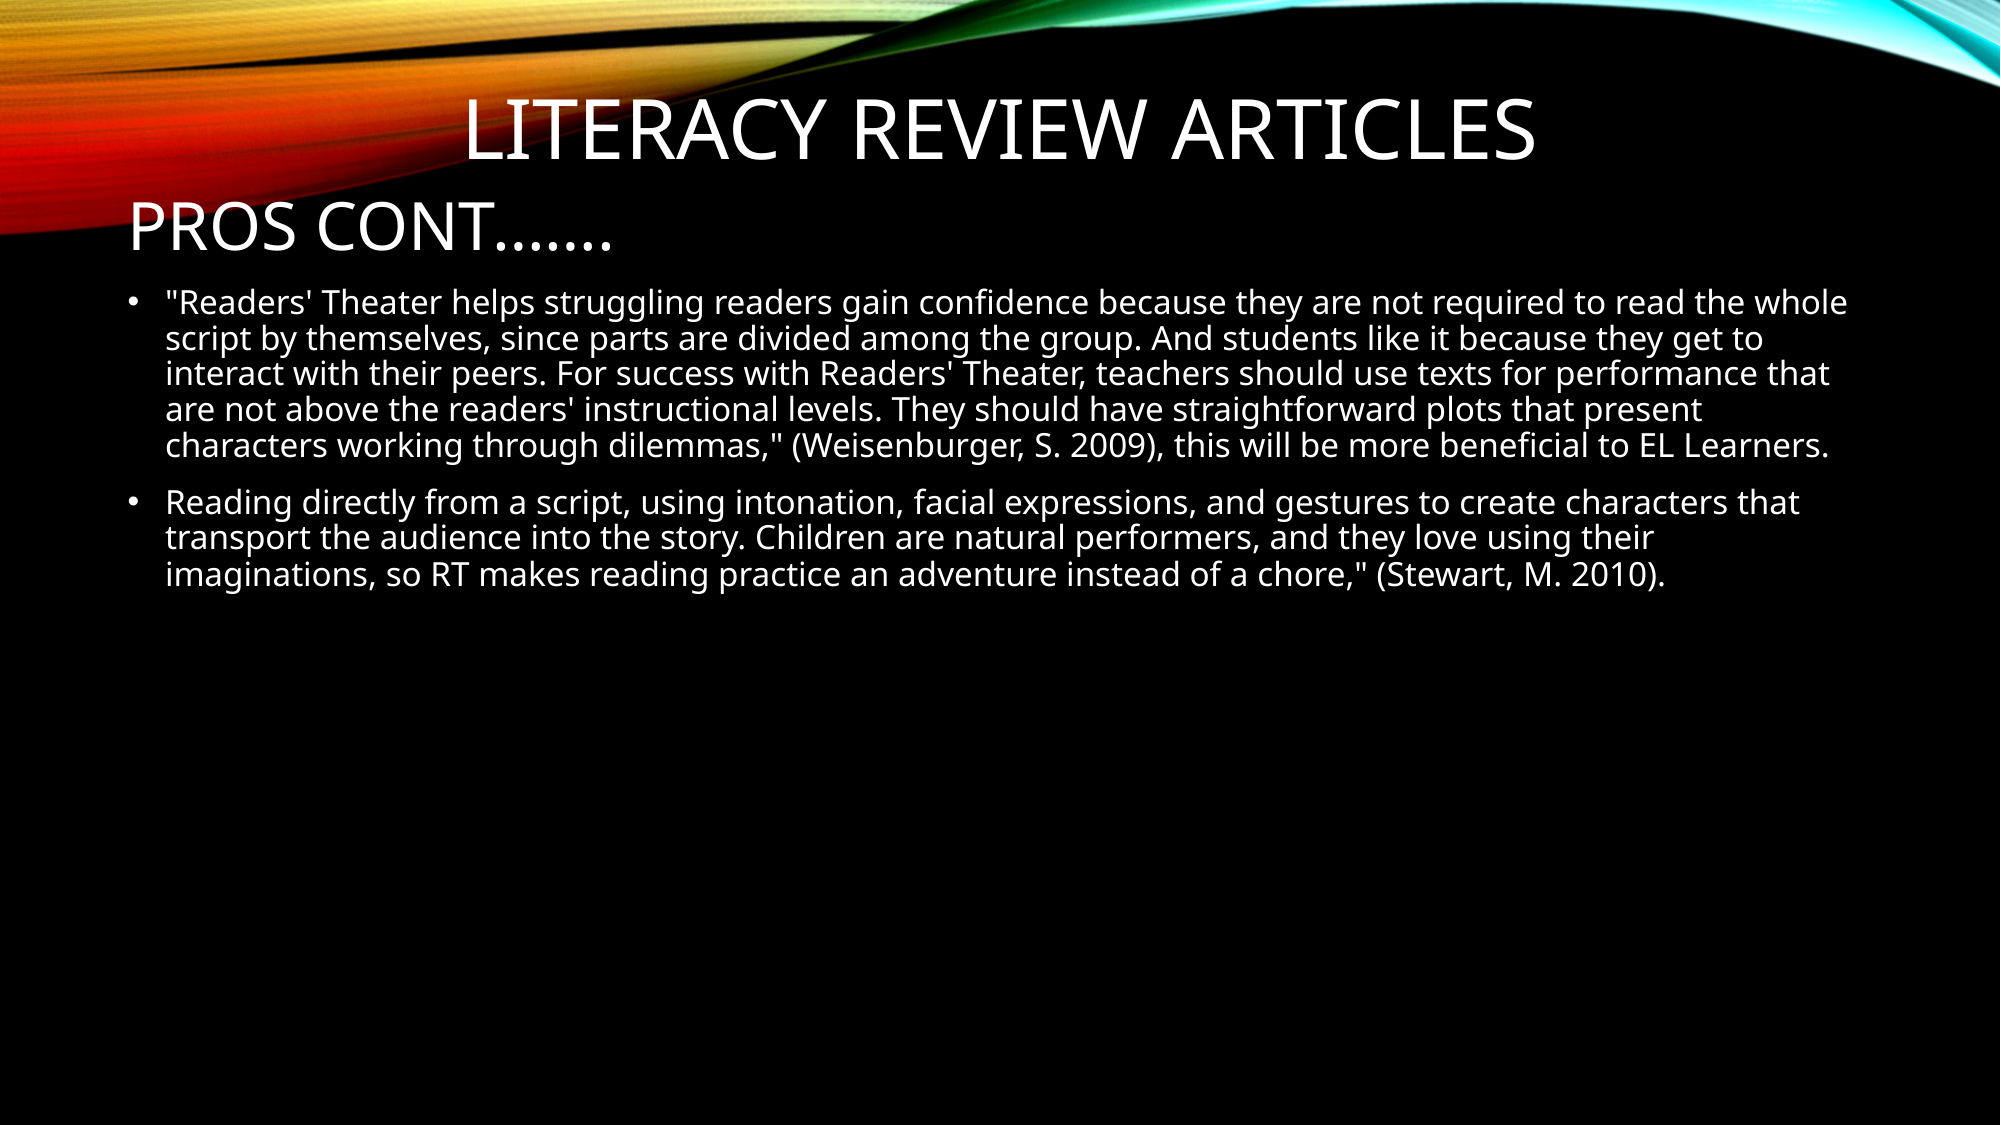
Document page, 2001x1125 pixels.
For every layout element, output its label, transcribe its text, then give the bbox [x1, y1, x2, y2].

list PROS CONT……. "Readers' Theater helps struggling readers gain confidence because they are not required to read the whole script by themselves, since parts are divided among the group. And students like it because they get to interact with their peers. For success with Readers' Theater, teachers should use texts for performance that are not above the readers' instructional levels. They should have straightforward plots that present characters working through dilemmas," (Weisenburger, S. 2009), this will be more beneficial to EL Learners. Reading directly from a script, using intonation, facial expressions, and gestures to create characters that transport the audience into the story. Children are natural performers, and they love using their imaginations, so RT makes reading practice an adventure instead of a chore," (Stewart, M. 2010). [112, 185, 1888, 1021]
title Literacy Review Articles [112, 31, 1888, 185]
picture [0, 0, 2000, 237]
